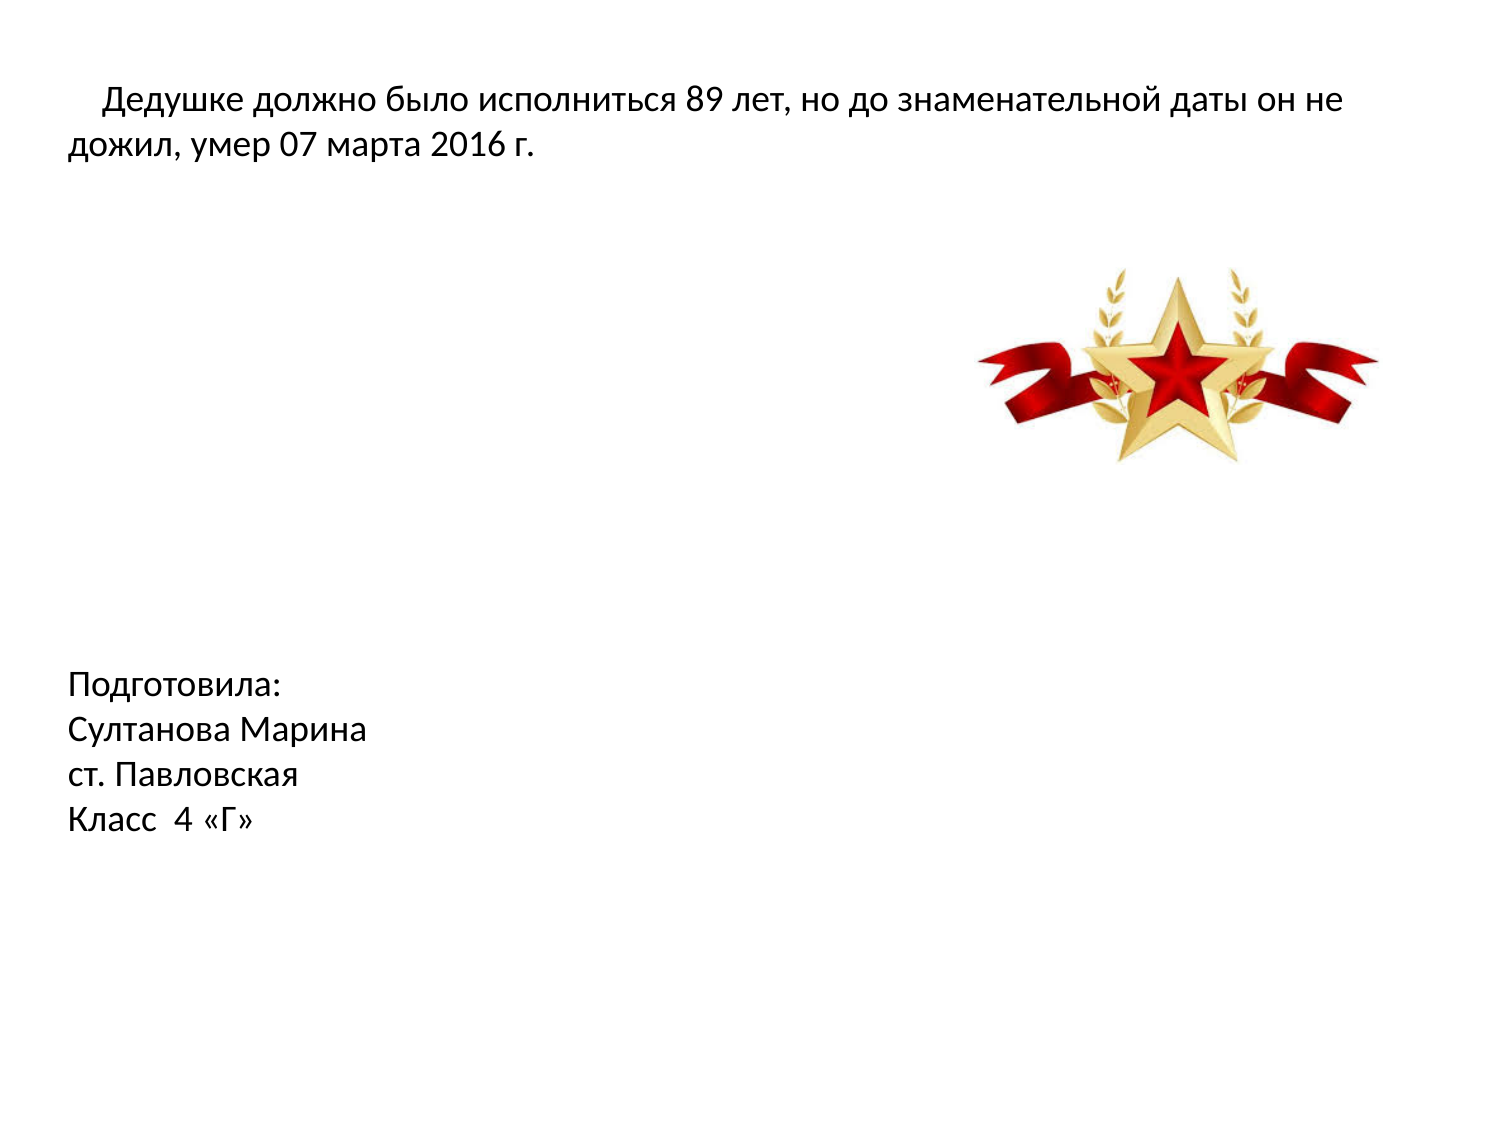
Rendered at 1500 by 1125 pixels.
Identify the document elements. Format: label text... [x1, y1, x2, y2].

picture [974, 266, 1384, 465]
text_box Дедушке должно было исполниться 89 лет, но до знаменательной даты он не дожил, умер 07 марта 2016 г. Подготовила: Султанова Марина ст. Павловская Класс 4 «Г» [53, 66, 1447, 892]
